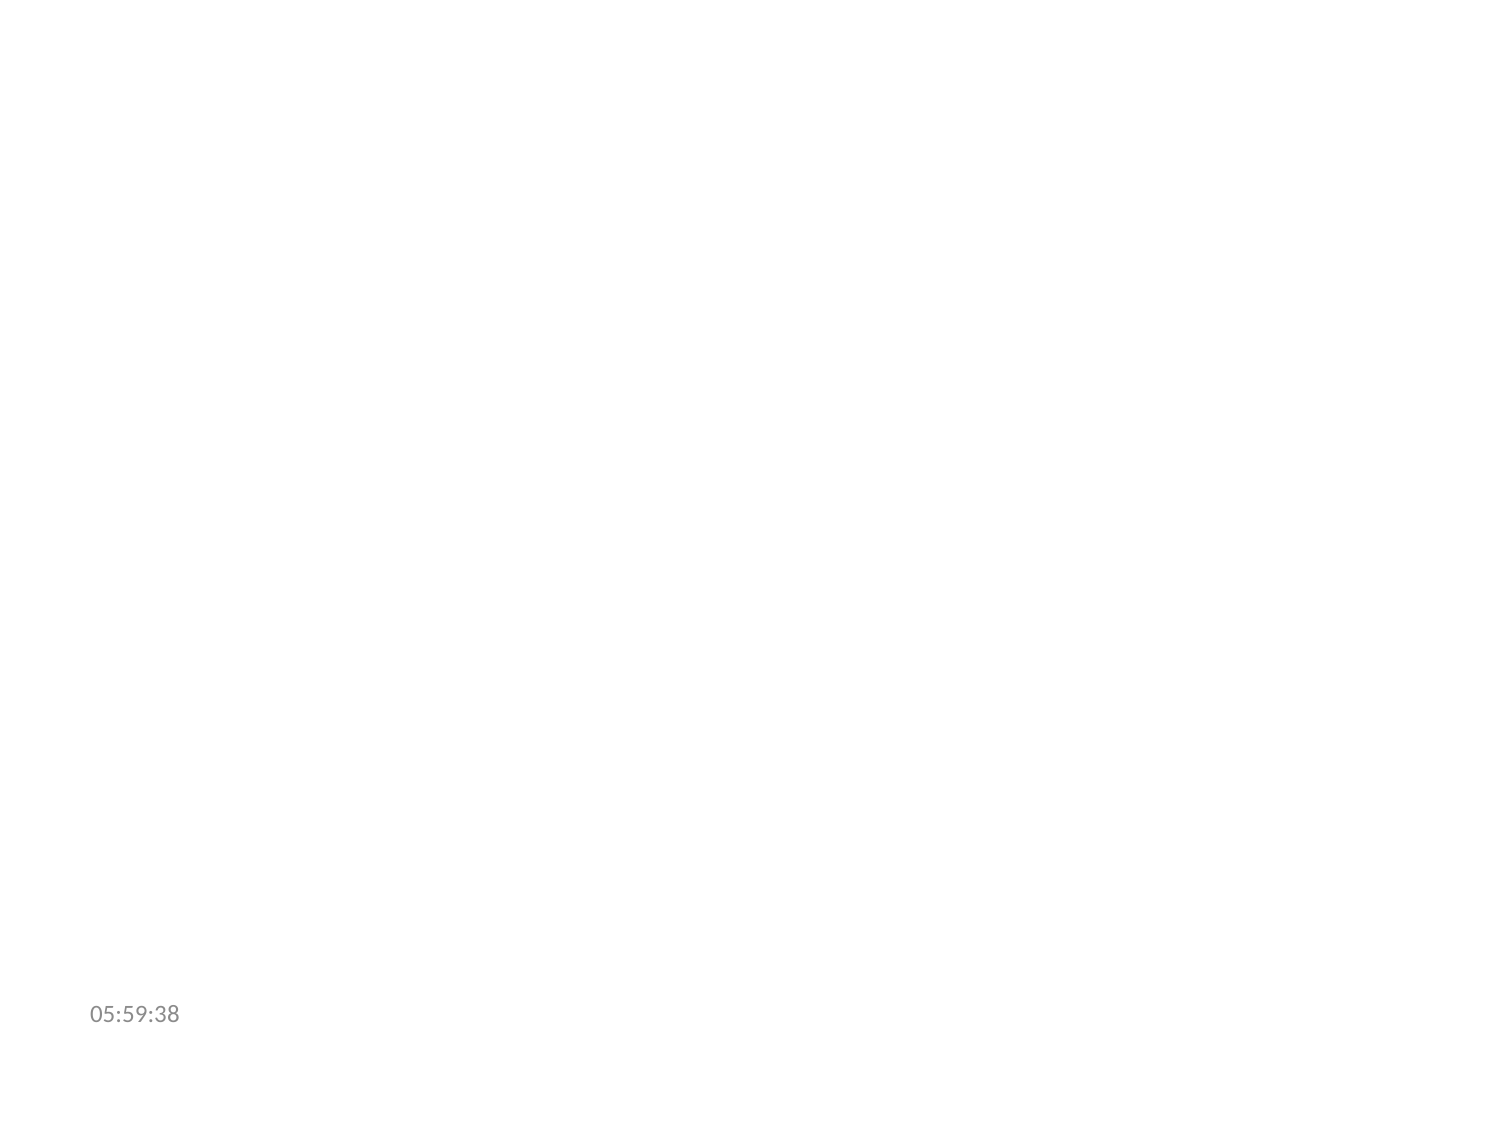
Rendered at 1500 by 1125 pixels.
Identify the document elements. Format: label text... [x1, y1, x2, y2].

text_box 15:35:09 [75, 982, 425, 1043]
